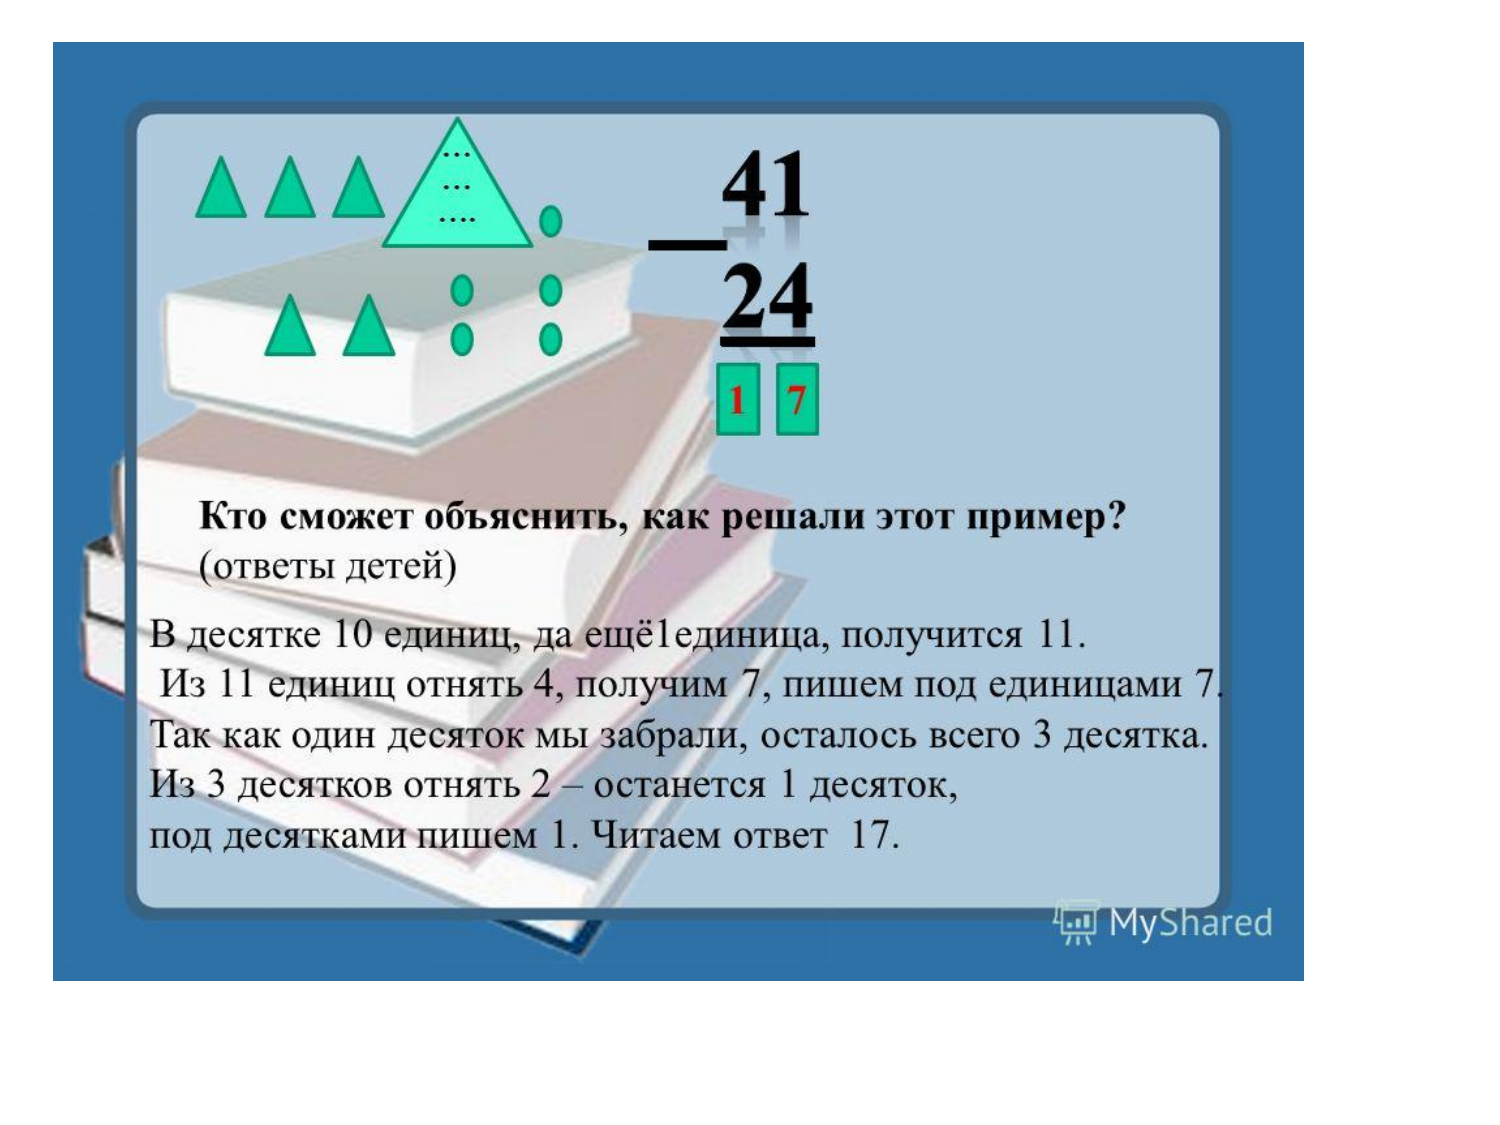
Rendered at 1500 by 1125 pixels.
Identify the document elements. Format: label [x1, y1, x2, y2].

picture [52, 42, 1304, 981]
